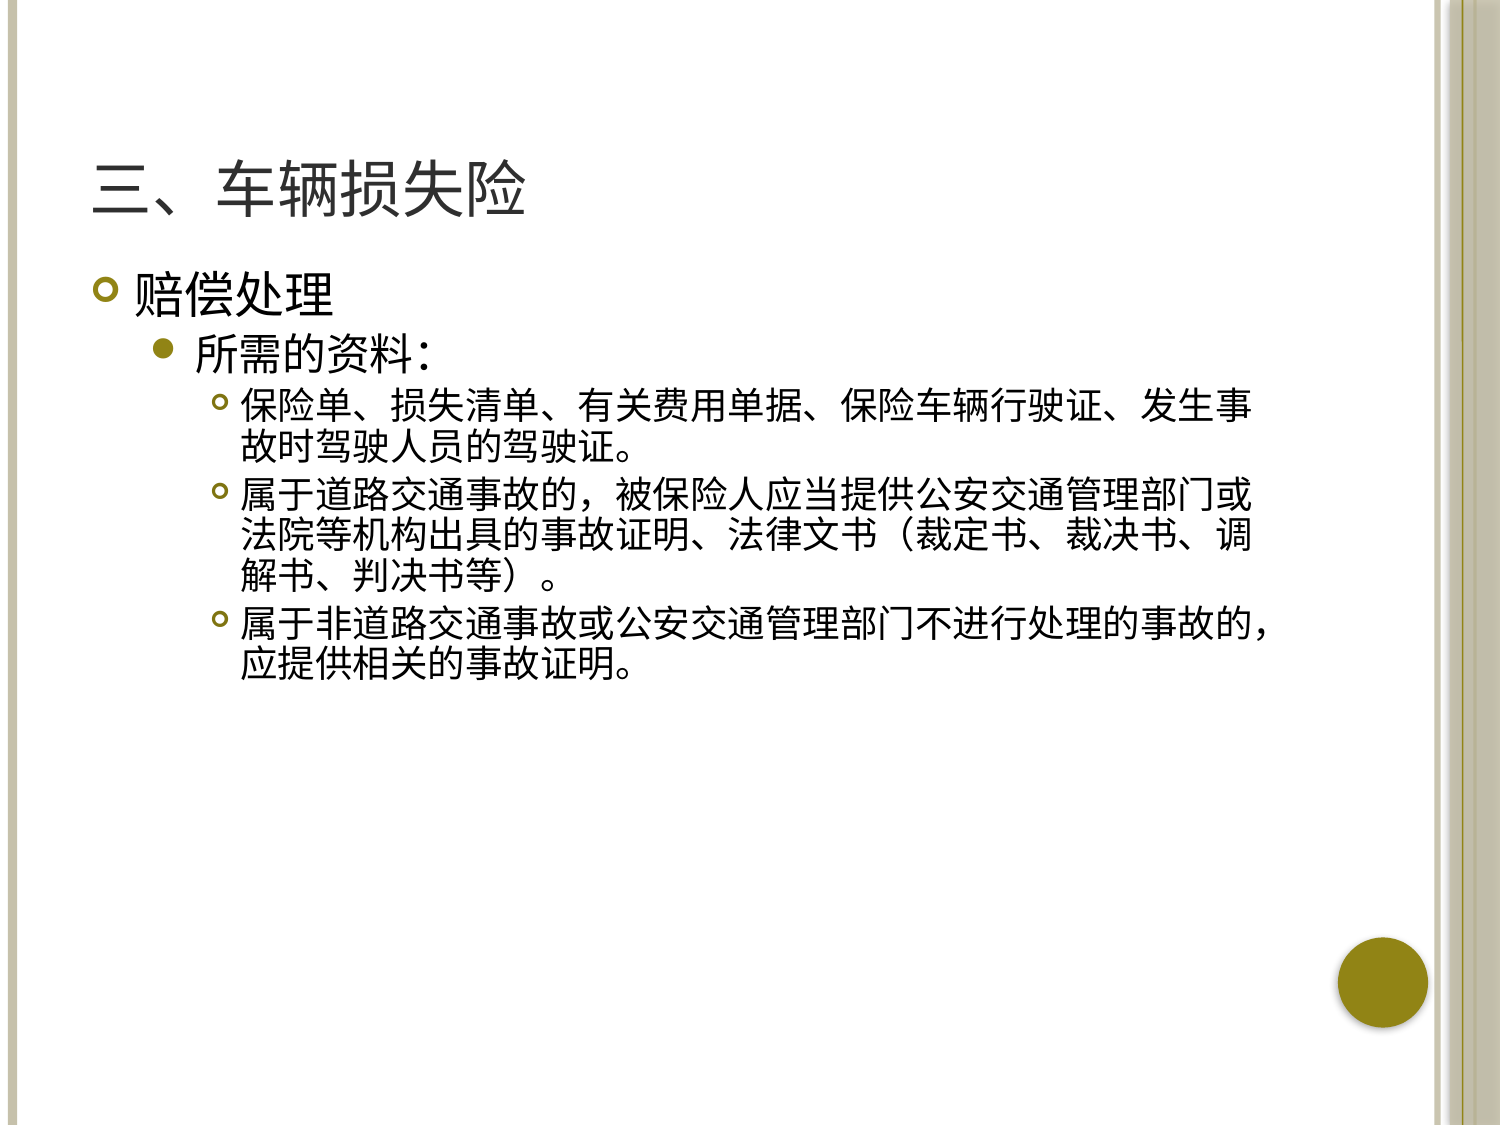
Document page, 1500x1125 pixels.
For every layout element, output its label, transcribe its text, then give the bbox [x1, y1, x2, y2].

title 三、车辆损失险 [75, 45, 1300, 233]
list 赔偿处理 所需的资料： 保险单、损失清单、有关费用单据、保险车辆行驶证、发生事故时驾驶人员的驾驶证。 属于道路交通事故的，被保险人应当提供公安交通管理部门或法院等机构出具的事故证明、法律文书（裁定书、裁决书、调解书、判决书等）。 属于非道路交通事故或公安交通管理部门不进行处理的事故的，应提供相关的事故证明。 [74, 262, 1301, 1063]
